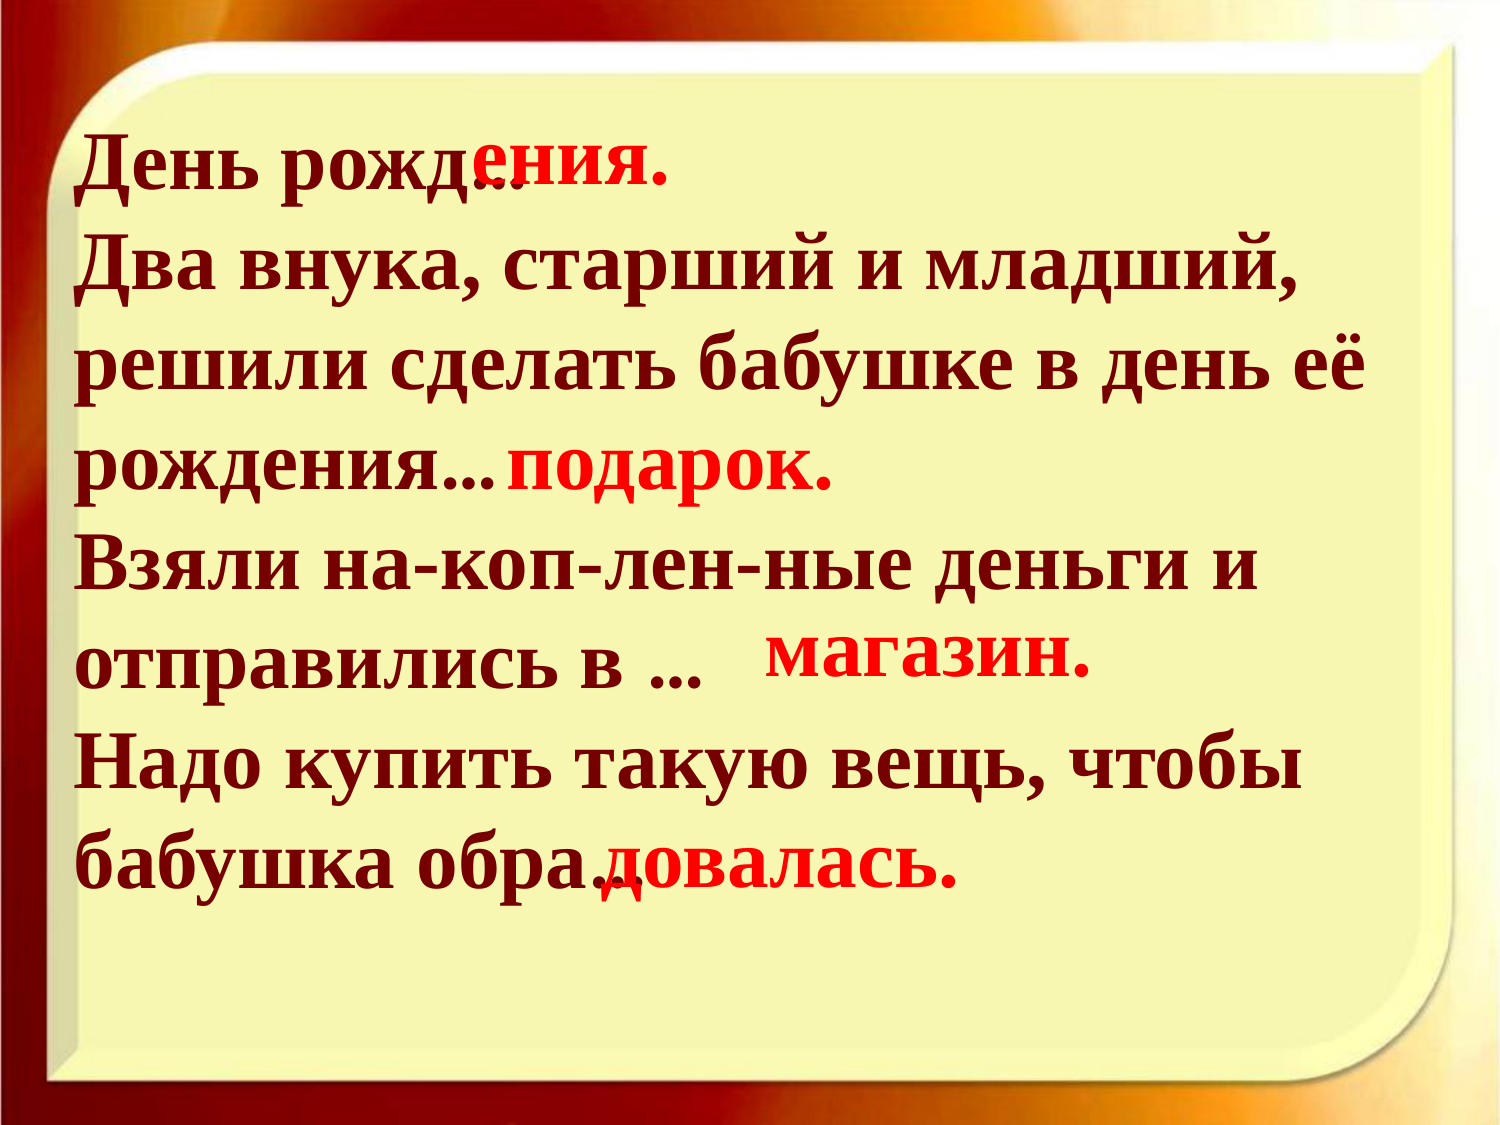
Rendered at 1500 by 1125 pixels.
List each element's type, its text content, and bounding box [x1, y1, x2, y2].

text_box ения. [456, 93, 727, 209]
picture [0, 0, 1500, 1125]
text_box довалась. [585, 796, 1055, 912]
text_box День рожд… Два внука, старший и младший, решили сделать бабушке в день её рождения… Взяли на-коп-лен-ные деньги и отправились в … Надо купить такую вещь, чтобы бабушка обра… [58, 98, 1430, 1013]
text_box подарок. [492, 398, 914, 514]
text_box магазин. [749, 585, 1172, 701]
